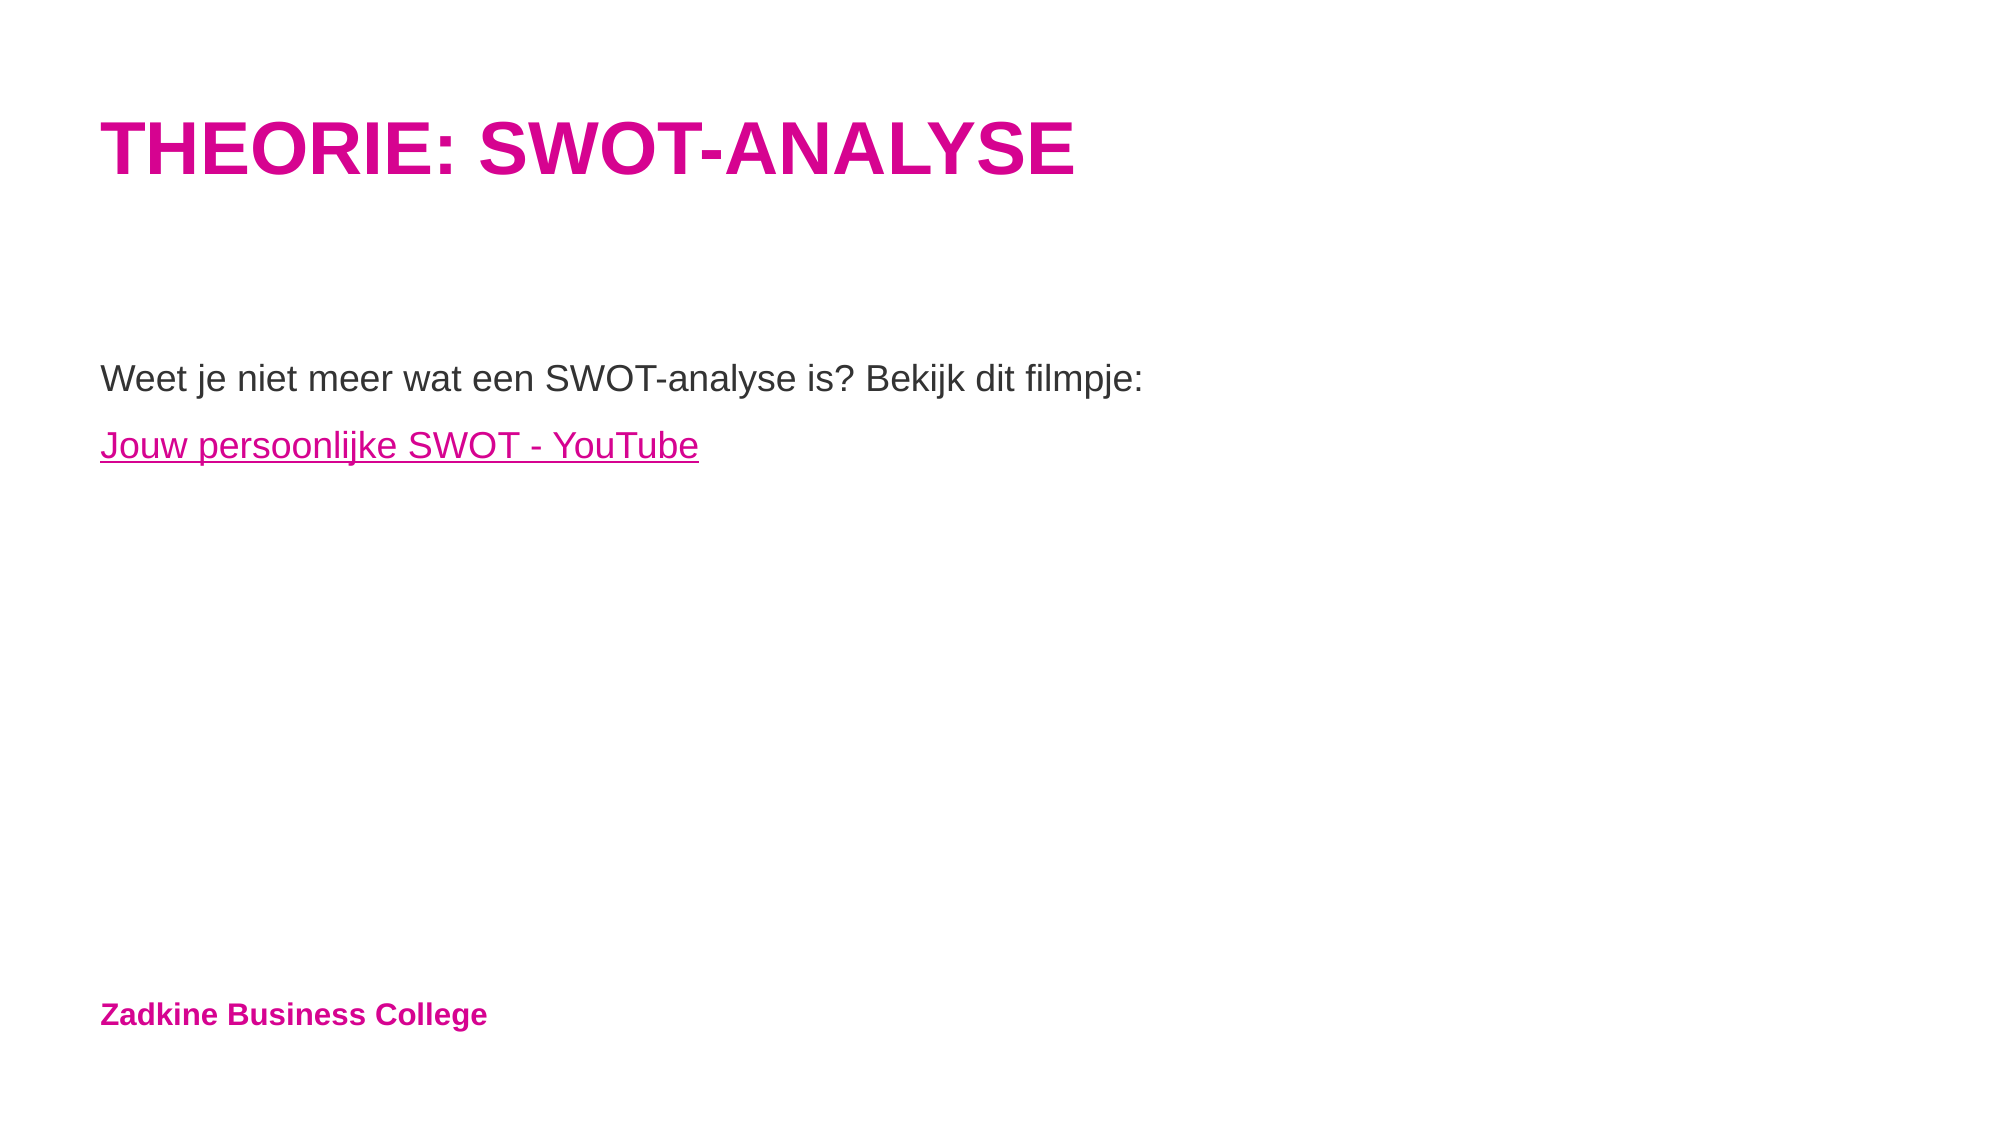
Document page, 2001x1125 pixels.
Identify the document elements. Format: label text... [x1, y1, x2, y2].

list Weet je niet meer wat een SWOT-analyse is? Bekijk dit filmpje: Jouw persoonlijke SWOT - YouTube [100, 331, 1900, 917]
title THEORIE: SWOT-ANALYSE [100, 100, 1900, 190]
